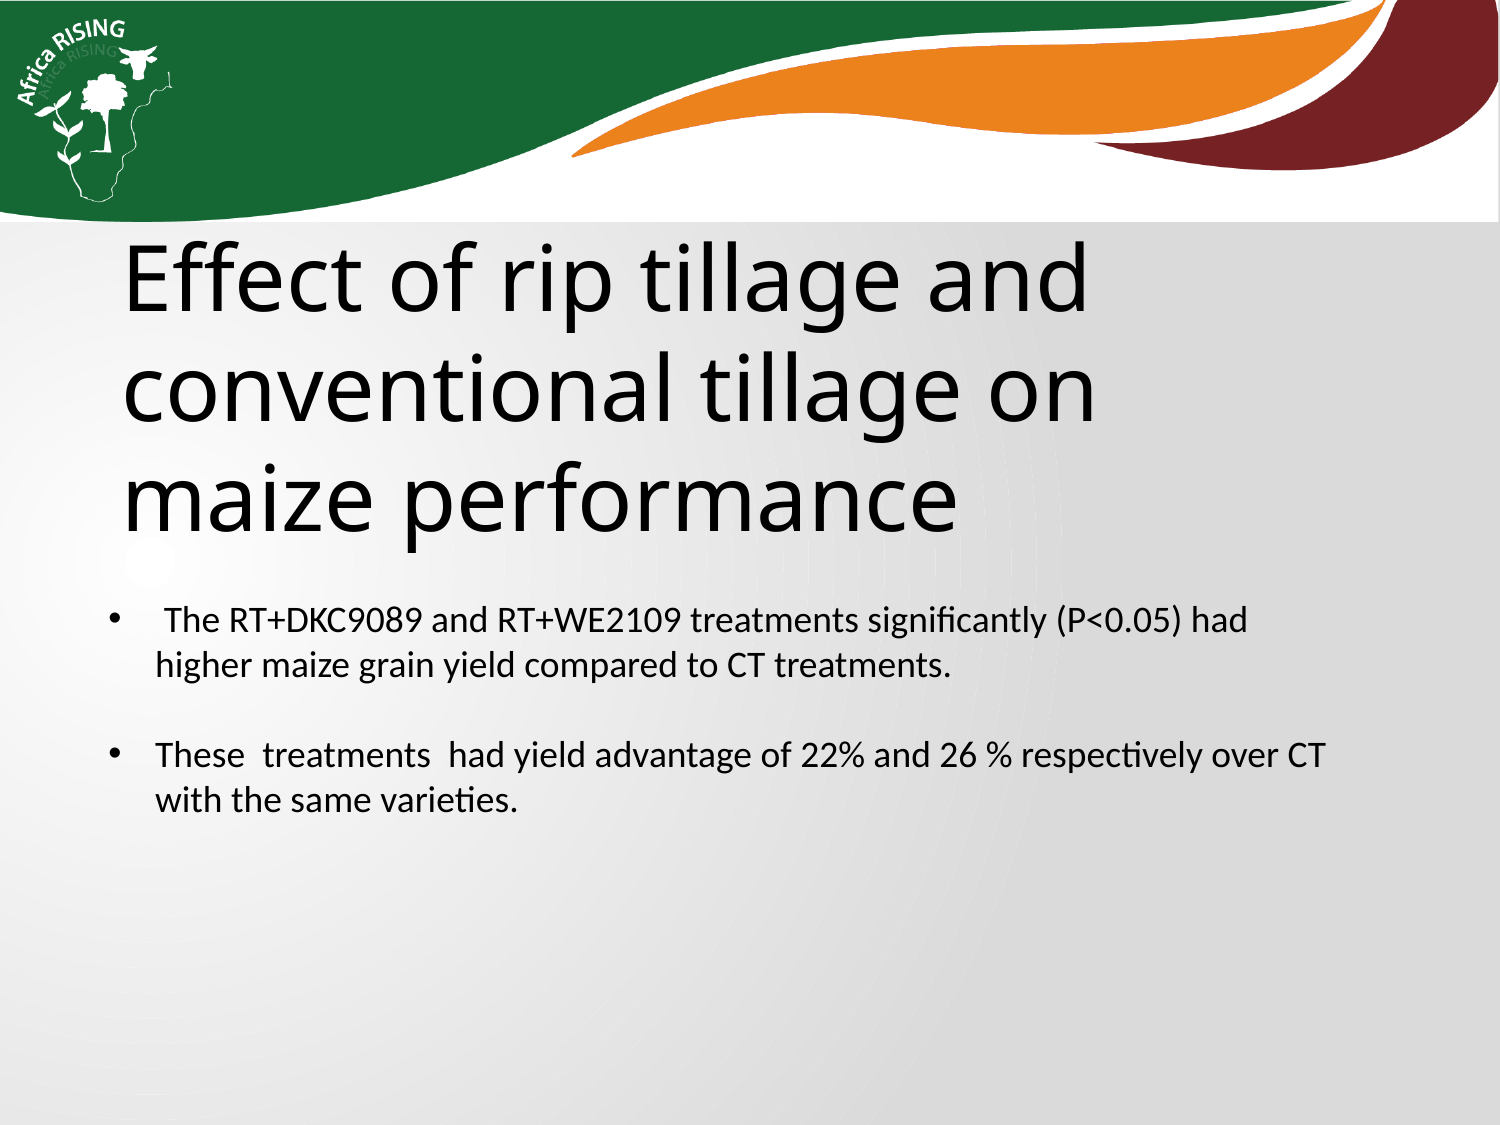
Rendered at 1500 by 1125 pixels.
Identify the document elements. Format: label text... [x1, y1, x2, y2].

text_box The RT+DKC9089 and RT+WE2109 treatments significantly (P<0.05) had higher maize grain yield compared to CT treatments. These treatments had yield advantage of 22% and 26 % respectively over CT with the same varieties. [93, 587, 1369, 873]
list Effect of rip tillage and conventional tillage on maize performance [87, 212, 1363, 350]
picture [0, 0, 1499, 222]
